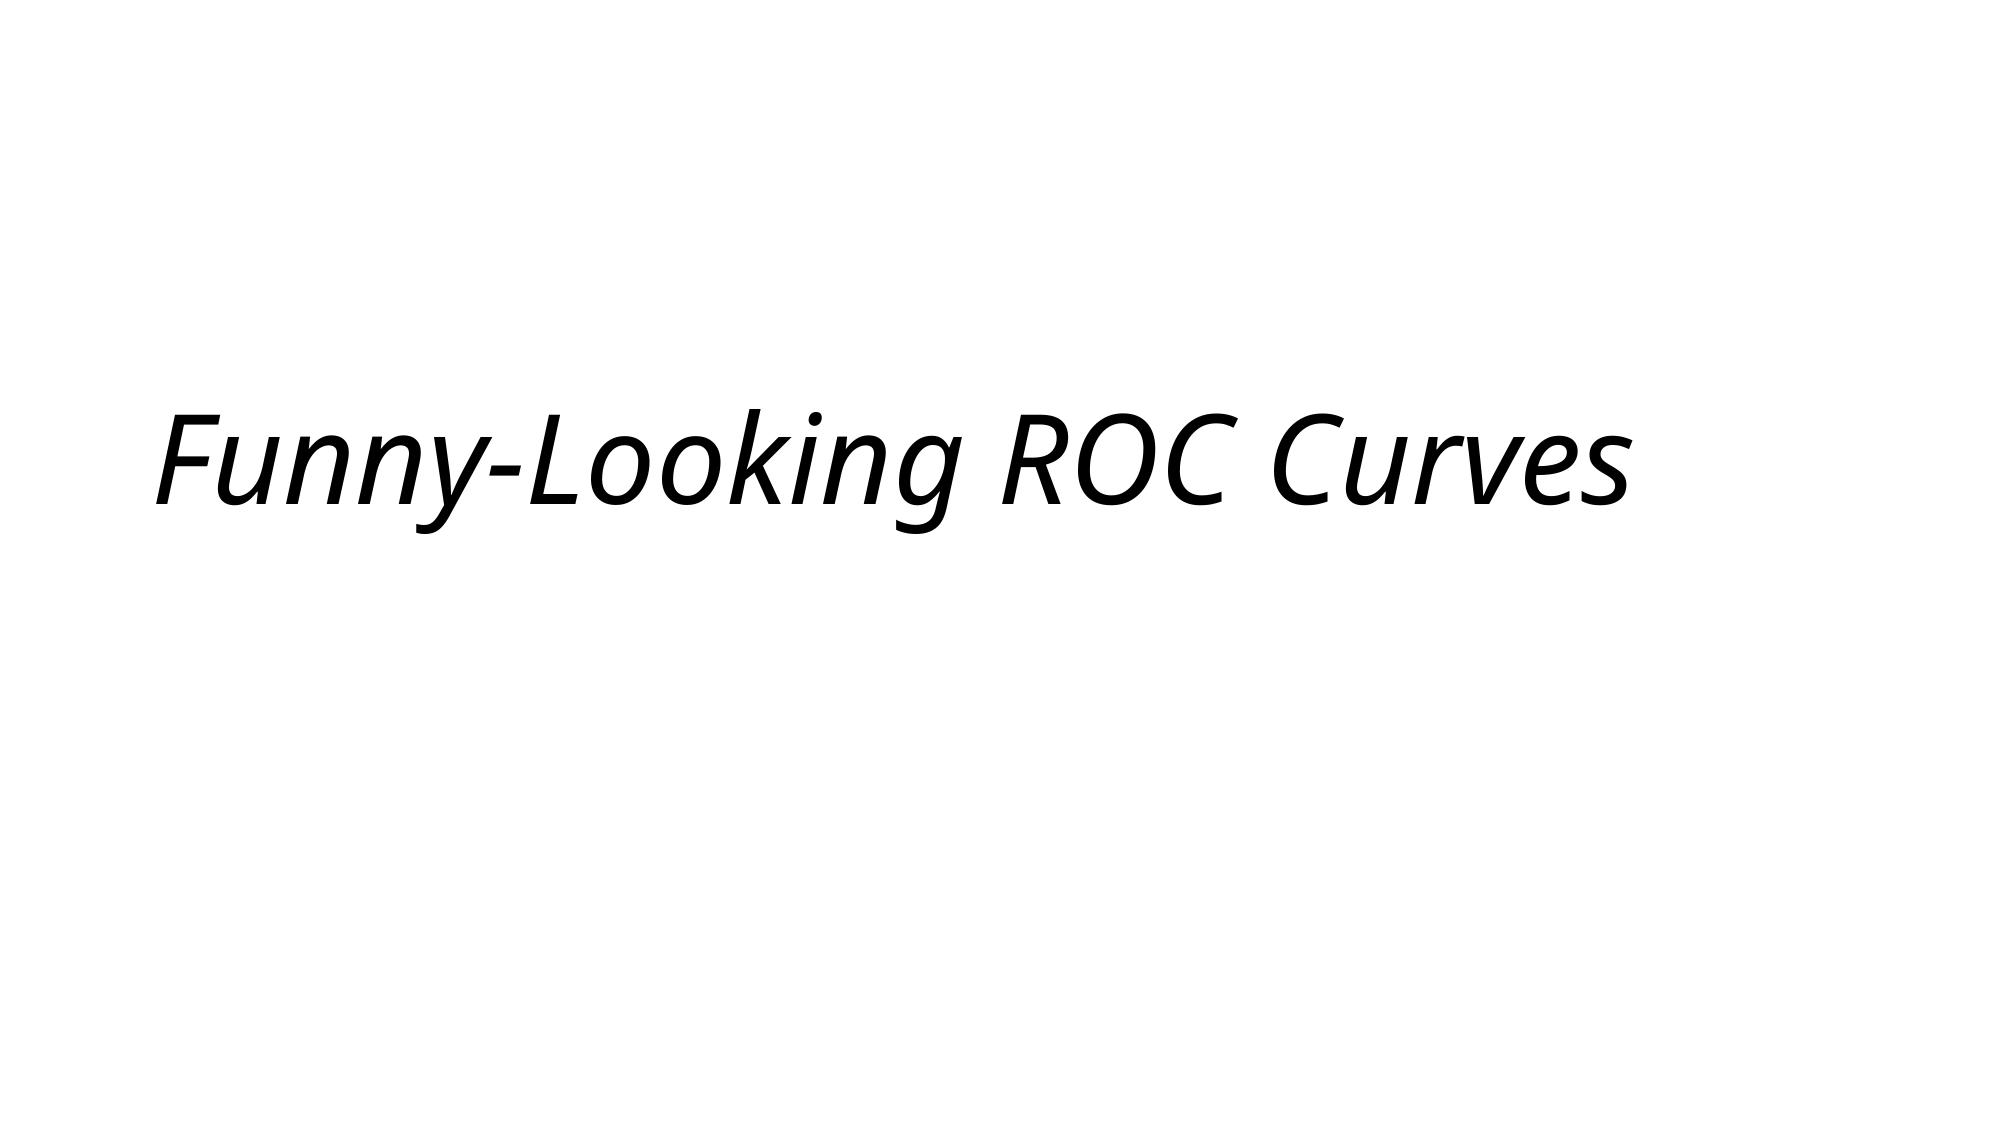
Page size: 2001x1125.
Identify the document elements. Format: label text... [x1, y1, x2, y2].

title Funny-Looking ROC Curves [136, 280, 1862, 749]
